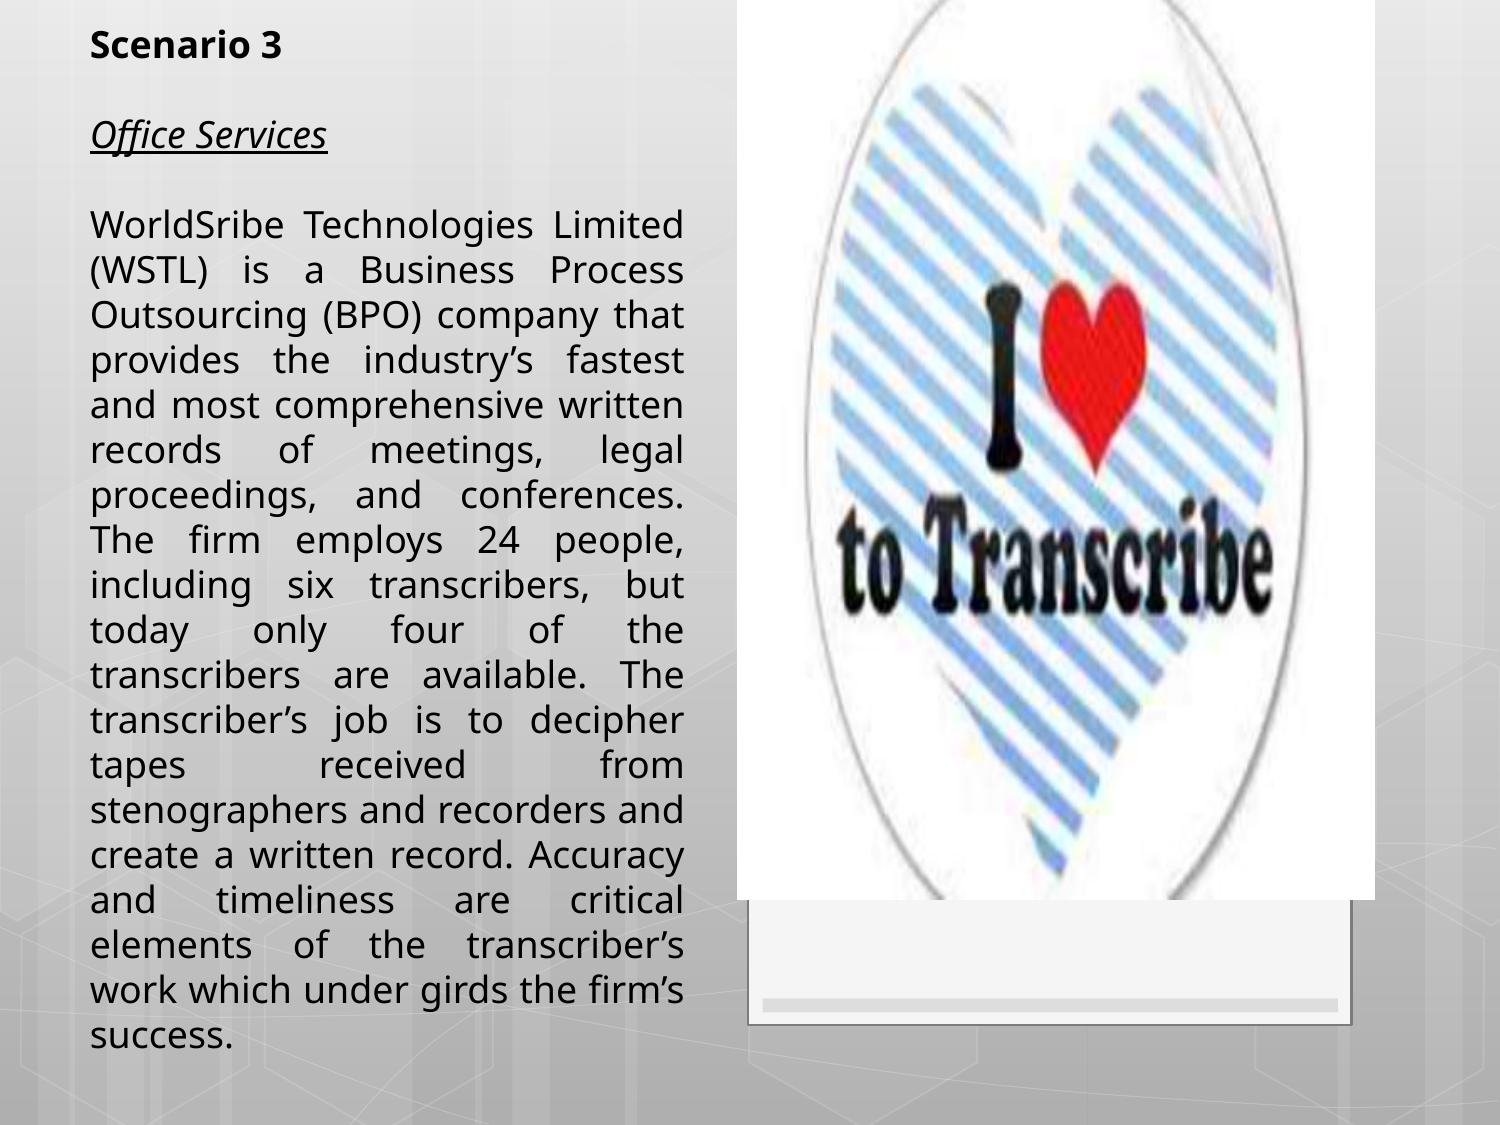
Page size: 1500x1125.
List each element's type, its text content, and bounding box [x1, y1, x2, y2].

text_box Scenario 3 Office Services WorldSribe Technologies Limited (WSTL) is a Business Process Outsourcing (BPO) company that provides the industry’s fastest and most comprehensive written records of meetings, legal proceedings, and conferences. The firm employs 24 people, including six transcribers, but today only four of the transcribers are available. The transcriber’s job is to decipher tapes received from stenographers and recorders and create a written record. Accuracy and timeliness are critical elements of the transcriber’s work which under girds the firm’s success. [75, 13, 700, 1108]
picture [737, 0, 1376, 901]
